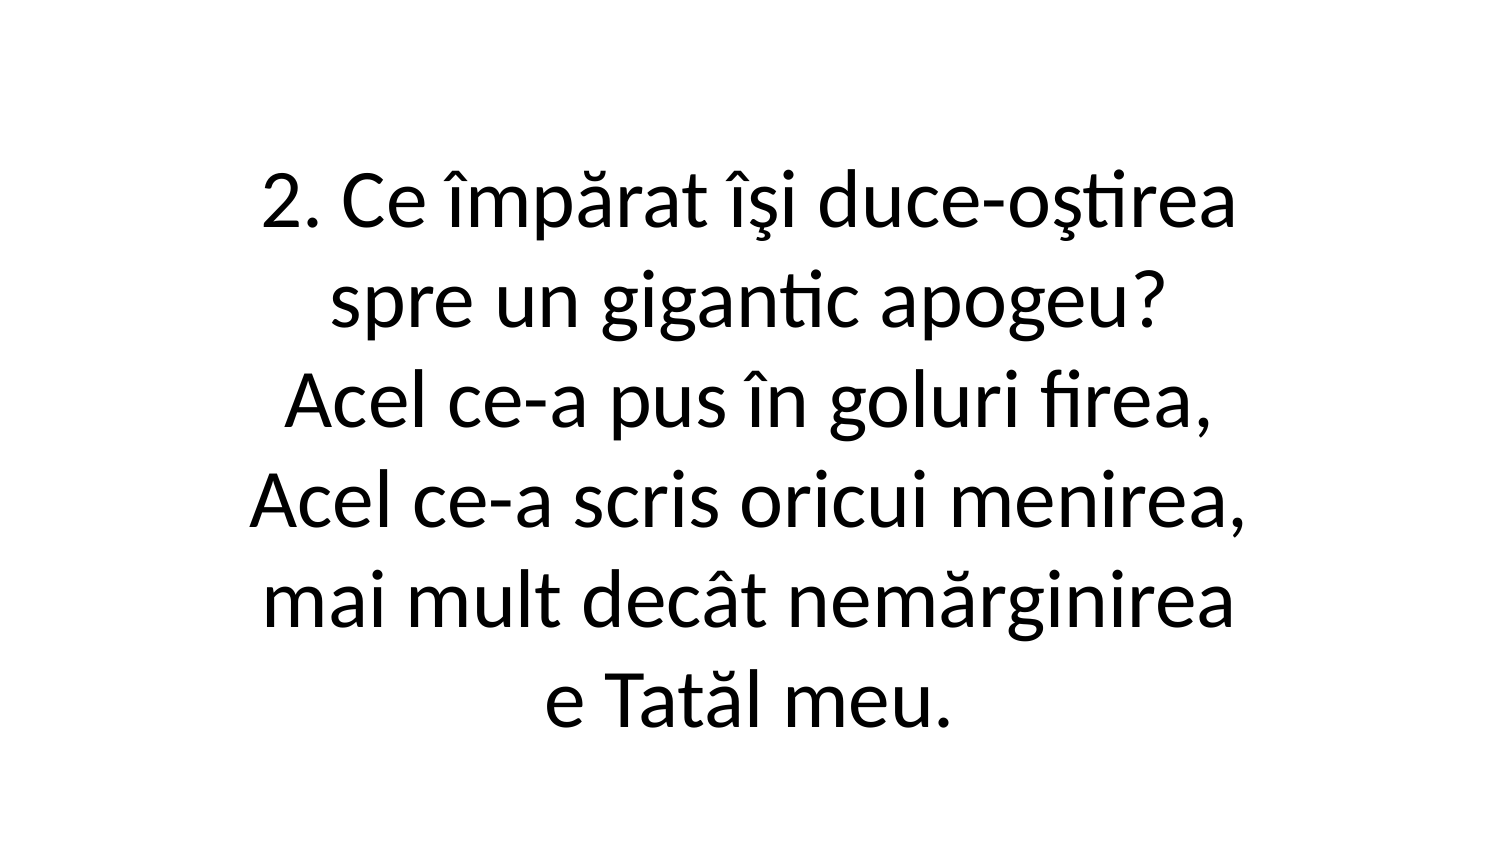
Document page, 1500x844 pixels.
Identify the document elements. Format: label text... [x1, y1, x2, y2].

text_box 2. Ce împărat îşi duce-oştirea spre un gigantic apogeu? Acel ce-a pus în goluri firea, Acel ce-a scris oricui menirea, mai mult decât nemărginirea e Tatăl meu. [234, 92, 1266, 752]
